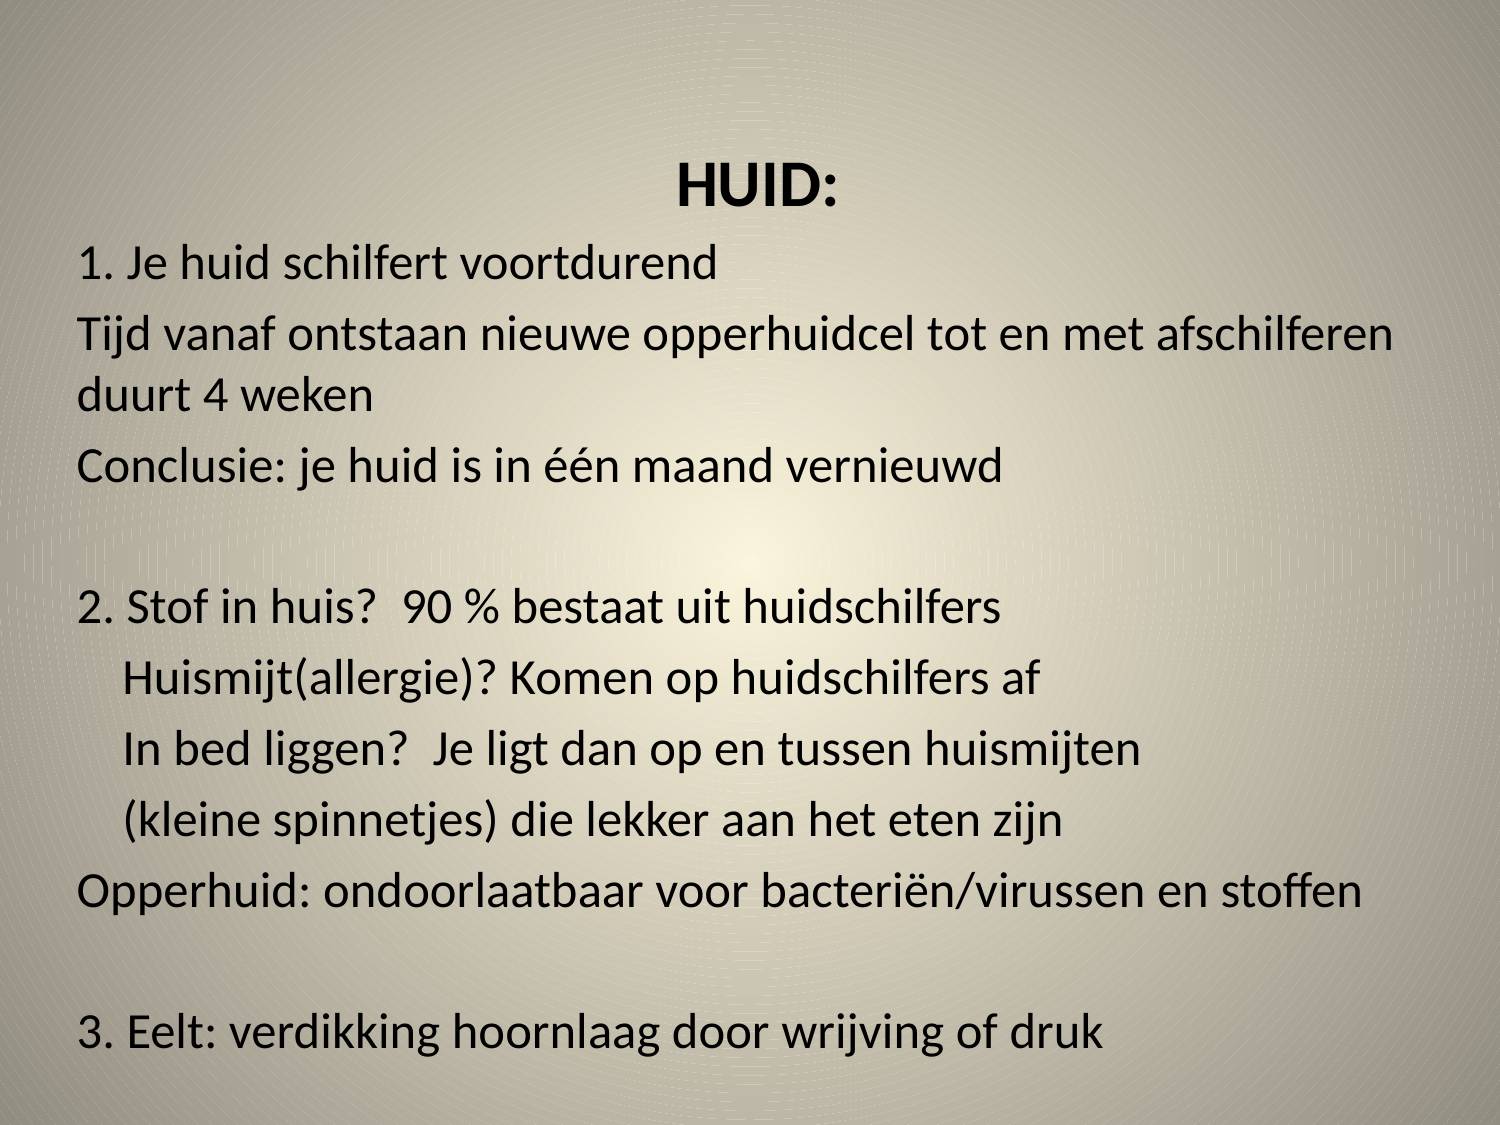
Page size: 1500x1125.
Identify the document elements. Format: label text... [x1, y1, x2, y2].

title HUID: [111, 70, 1405, 221]
list 1. Je huid schilfert voortdurend Tijd vanaf ontstaan nieuwe opperhuidcel tot en met afschilferen duurt 4 weken Conclusie: je huid is in één maand vernieuwd 2. Stof in huis? 90 % bestaat uit huidschilfers Huismijt(allergie)? Komen op huidschilfers af In bed liggen? Je ligt dan op en tussen huismijten (kleine spinnetjes) die lekker aan het eten zijn Opperhuid: ondoorlaatbaar voor bacteriën/virussen en stoffen 3. Eelt: verdikking hoornlaag door wrijving of druk [61, 221, 1425, 1079]
